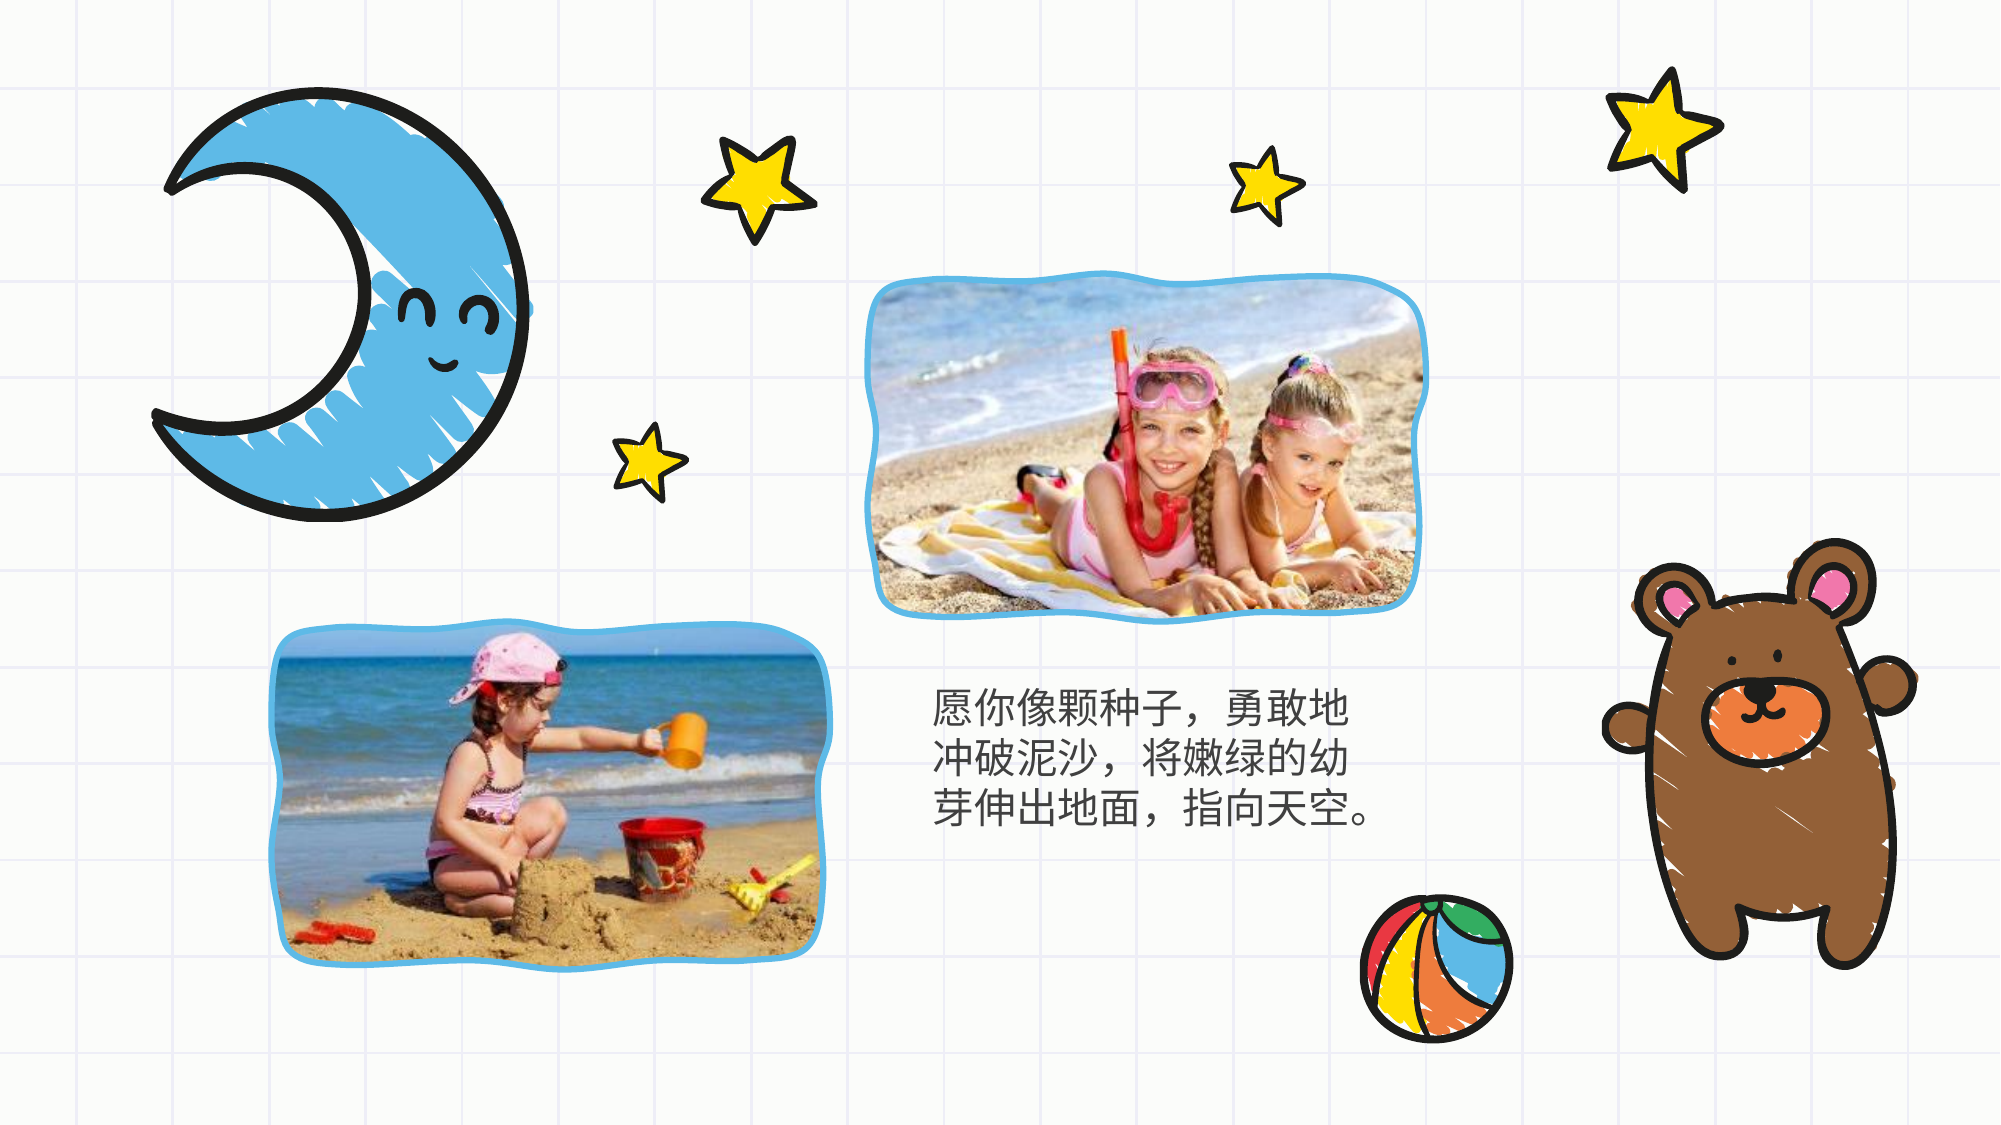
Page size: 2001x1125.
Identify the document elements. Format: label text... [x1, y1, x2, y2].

picture [1601, 538, 1919, 970]
picture [1593, 75, 1720, 195]
text_box 愿你像颗种子，勇敢地冲破泥沙，将嫩绿的幼芽伸出地面，指向天空。 [917, 674, 1371, 890]
picture [867, 273, 1427, 622]
picture [271, 621, 830, 970]
picture [1359, 894, 1514, 1045]
picture [1221, 150, 1303, 228]
picture [151, 85, 534, 522]
picture [700, 134, 818, 246]
picture [604, 427, 686, 505]
